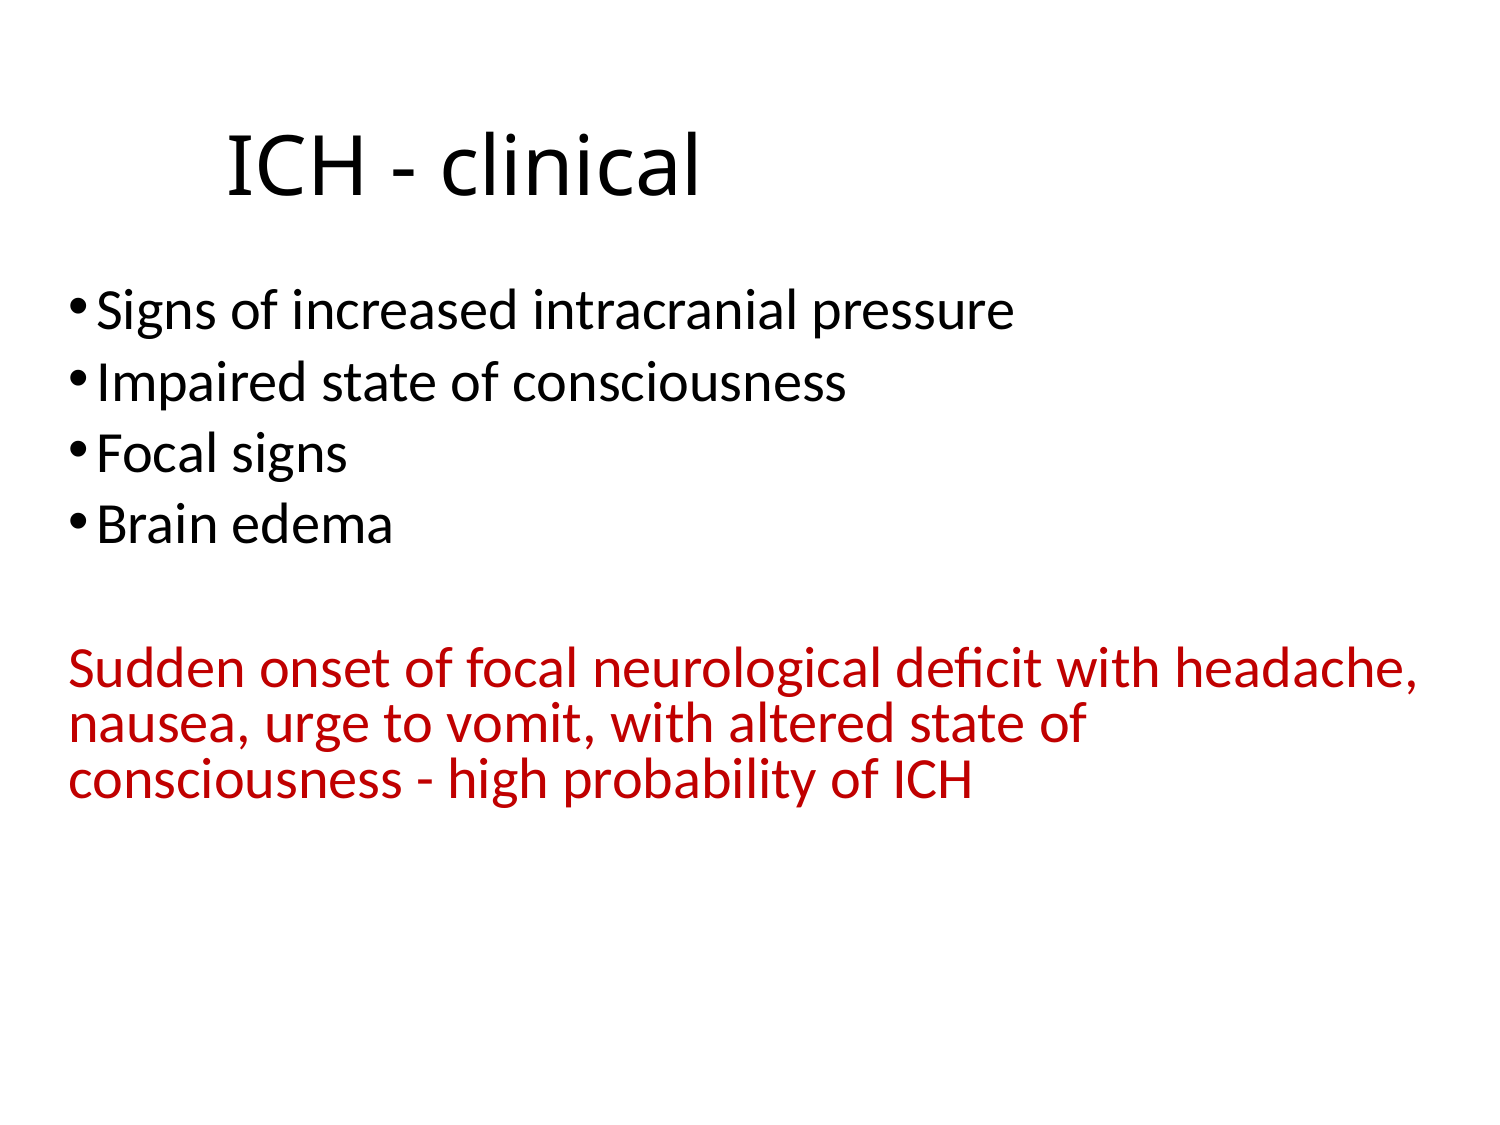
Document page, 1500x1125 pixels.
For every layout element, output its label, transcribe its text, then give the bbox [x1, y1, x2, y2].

list Signs of increased intracranial pressure Impaired state of consciousness Focal signs Brain edema Sudden onset of focal neurological deficit with headache, nausea, urge to vomit, with altered state of consciousness - high probability of ICH [53, 277, 1451, 1071]
title ICH - clinical [103, 59, 1397, 277]
